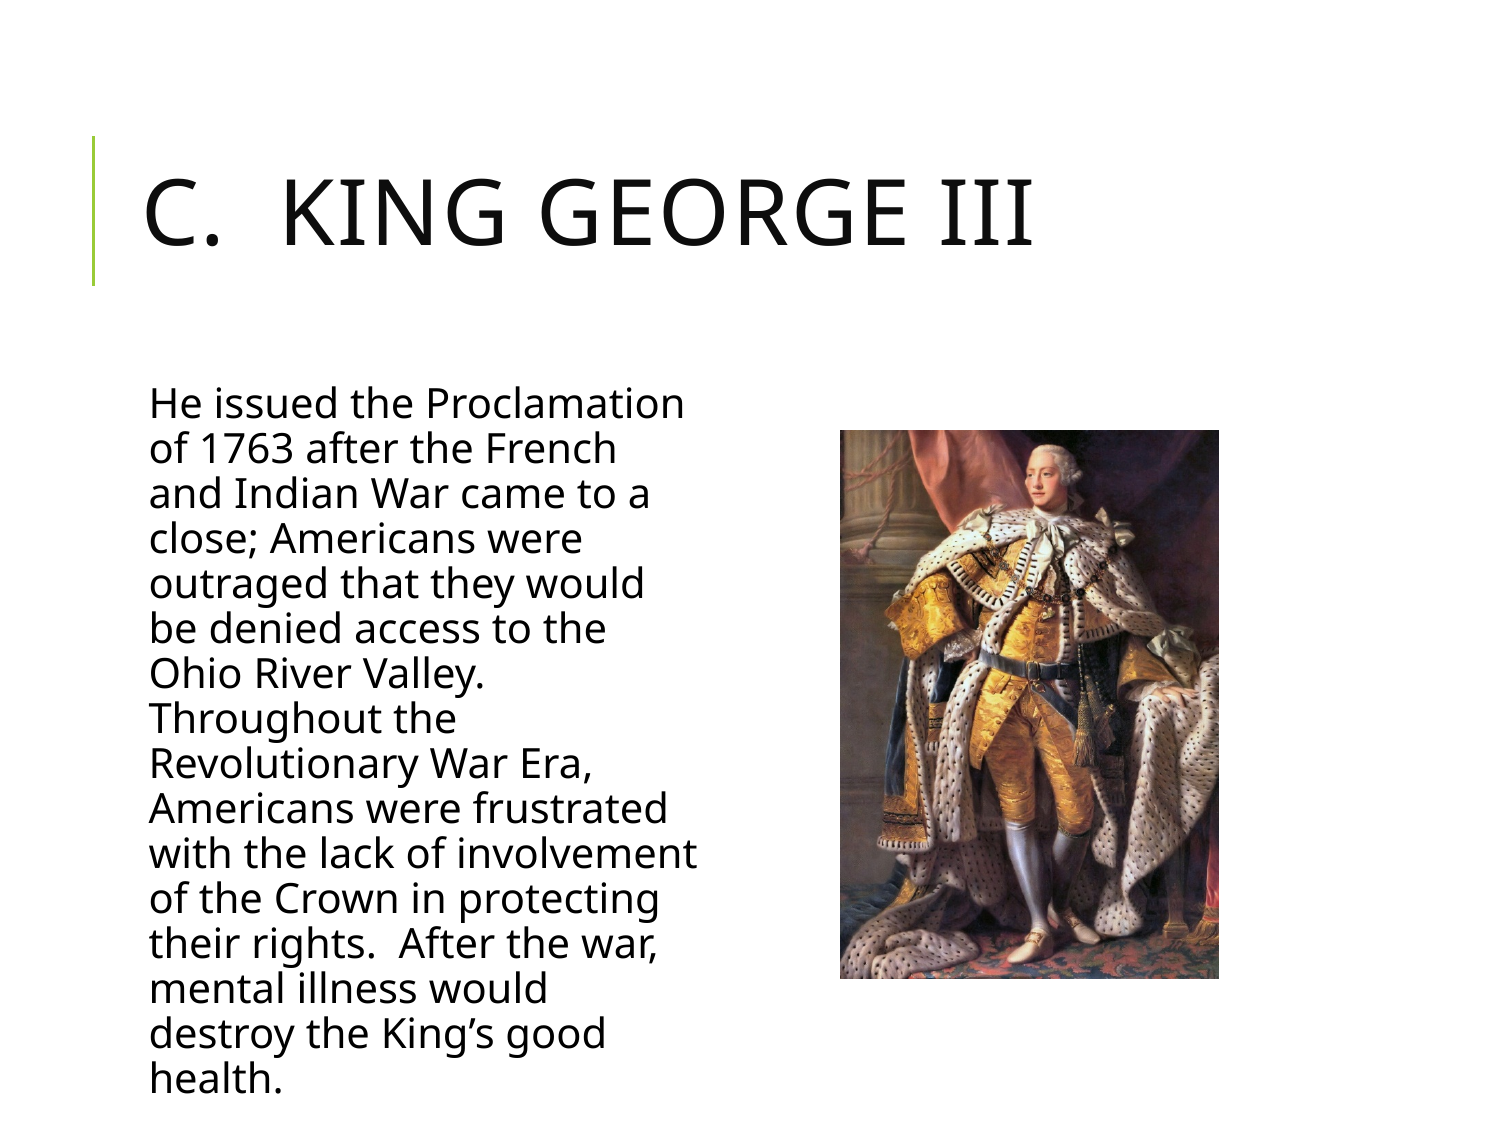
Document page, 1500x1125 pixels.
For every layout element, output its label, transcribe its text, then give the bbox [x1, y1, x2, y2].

list He issued the Proclamation of 1763 after the French and Indian War came to a close; Americans were outraged that they would be denied access to the Ohio River Valley. Throughout the Revolutionary War Era, Americans were frustrated with the lack of involvement of the Crown in protecting their rights. After the war, mental illness would destroy the King’s good health. [126, 375, 711, 1035]
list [840, 430, 1219, 980]
title c. King george iii [126, 96, 1322, 342]
